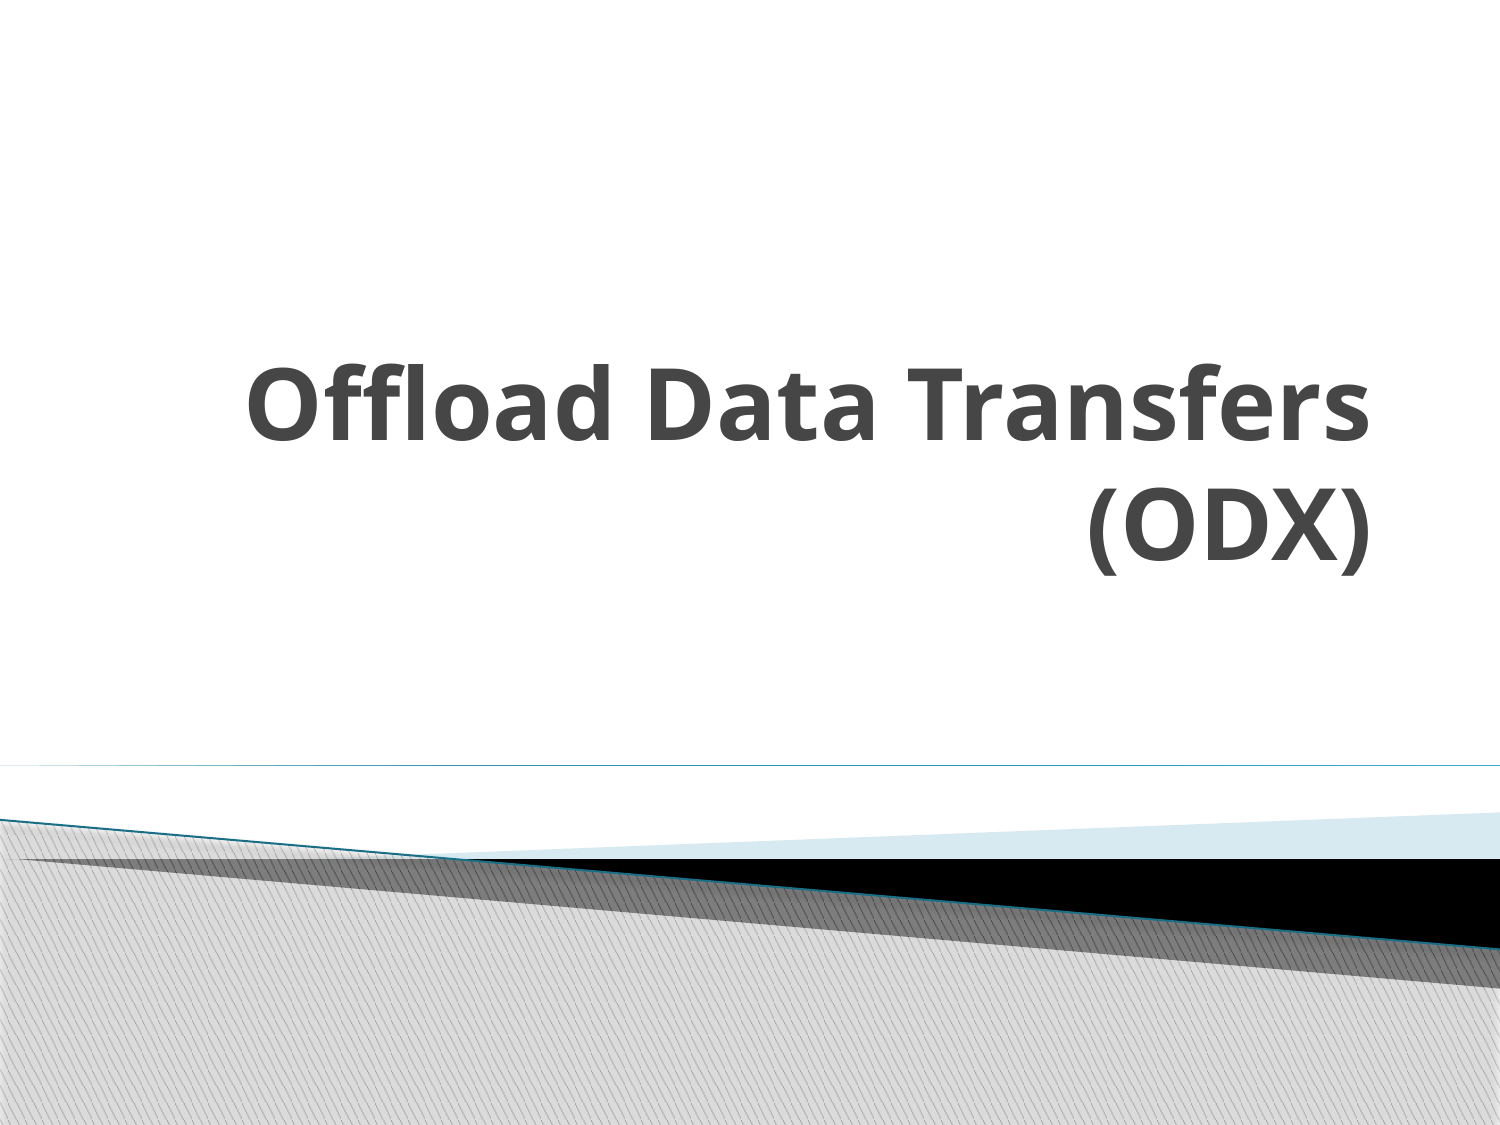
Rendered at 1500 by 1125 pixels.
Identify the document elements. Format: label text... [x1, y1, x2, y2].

picture [5, 859, 1500, 989]
title Offload Data Transfers (ODX) [112, 287, 1388, 588]
